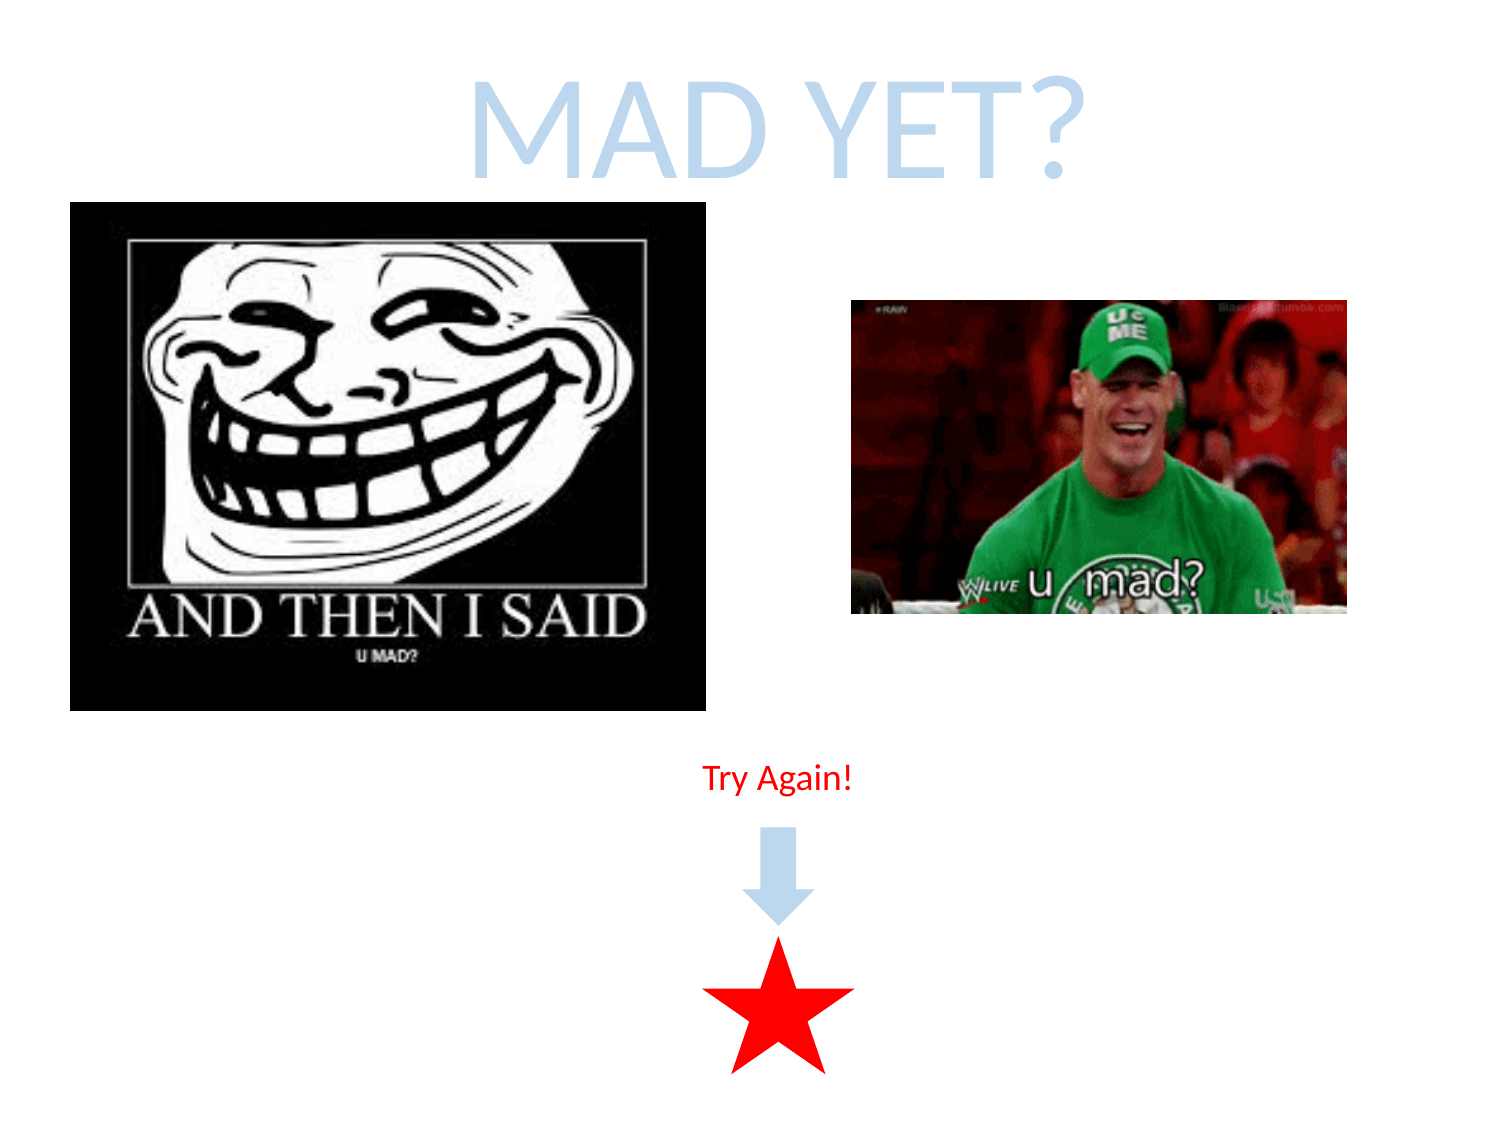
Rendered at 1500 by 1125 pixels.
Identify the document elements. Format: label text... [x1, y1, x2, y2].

text_box MAD YET? [433, 20, 1123, 216]
picture [70, 202, 706, 712]
picture [851, 300, 1347, 614]
text_box [742, 827, 815, 926]
text_box Try Again! [687, 745, 870, 806]
text_box [702, 936, 855, 1075]
